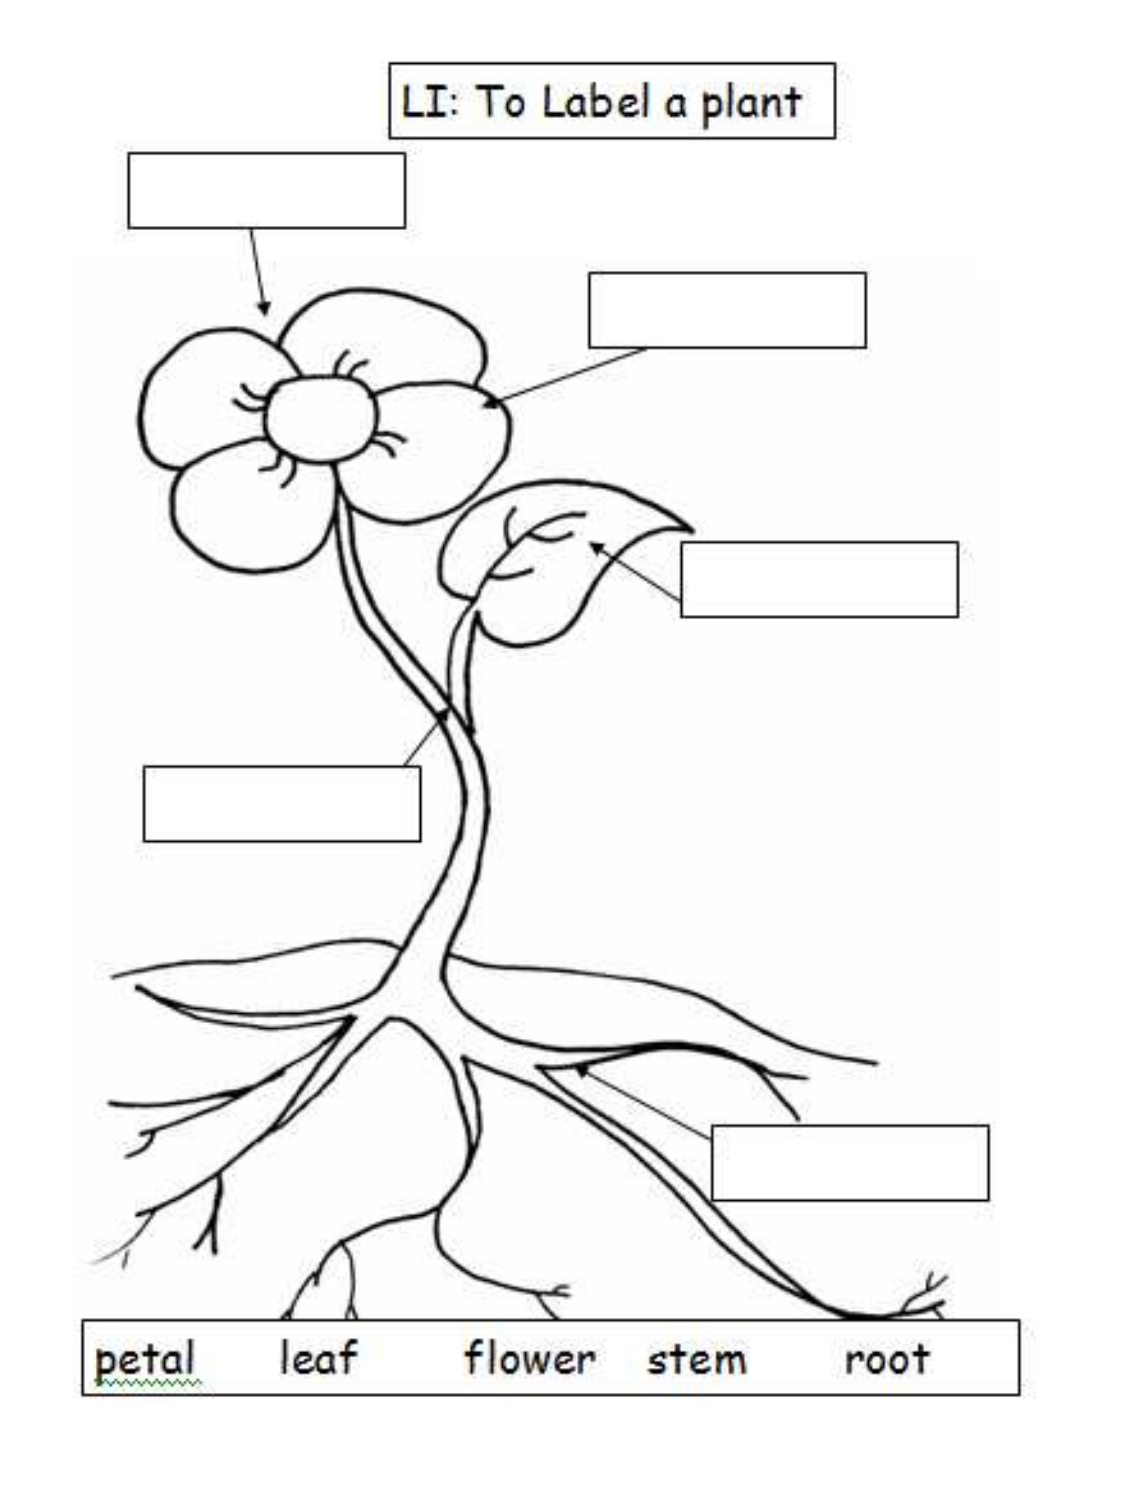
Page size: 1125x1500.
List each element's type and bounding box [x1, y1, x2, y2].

picture [54, 43, 1047, 1413]
